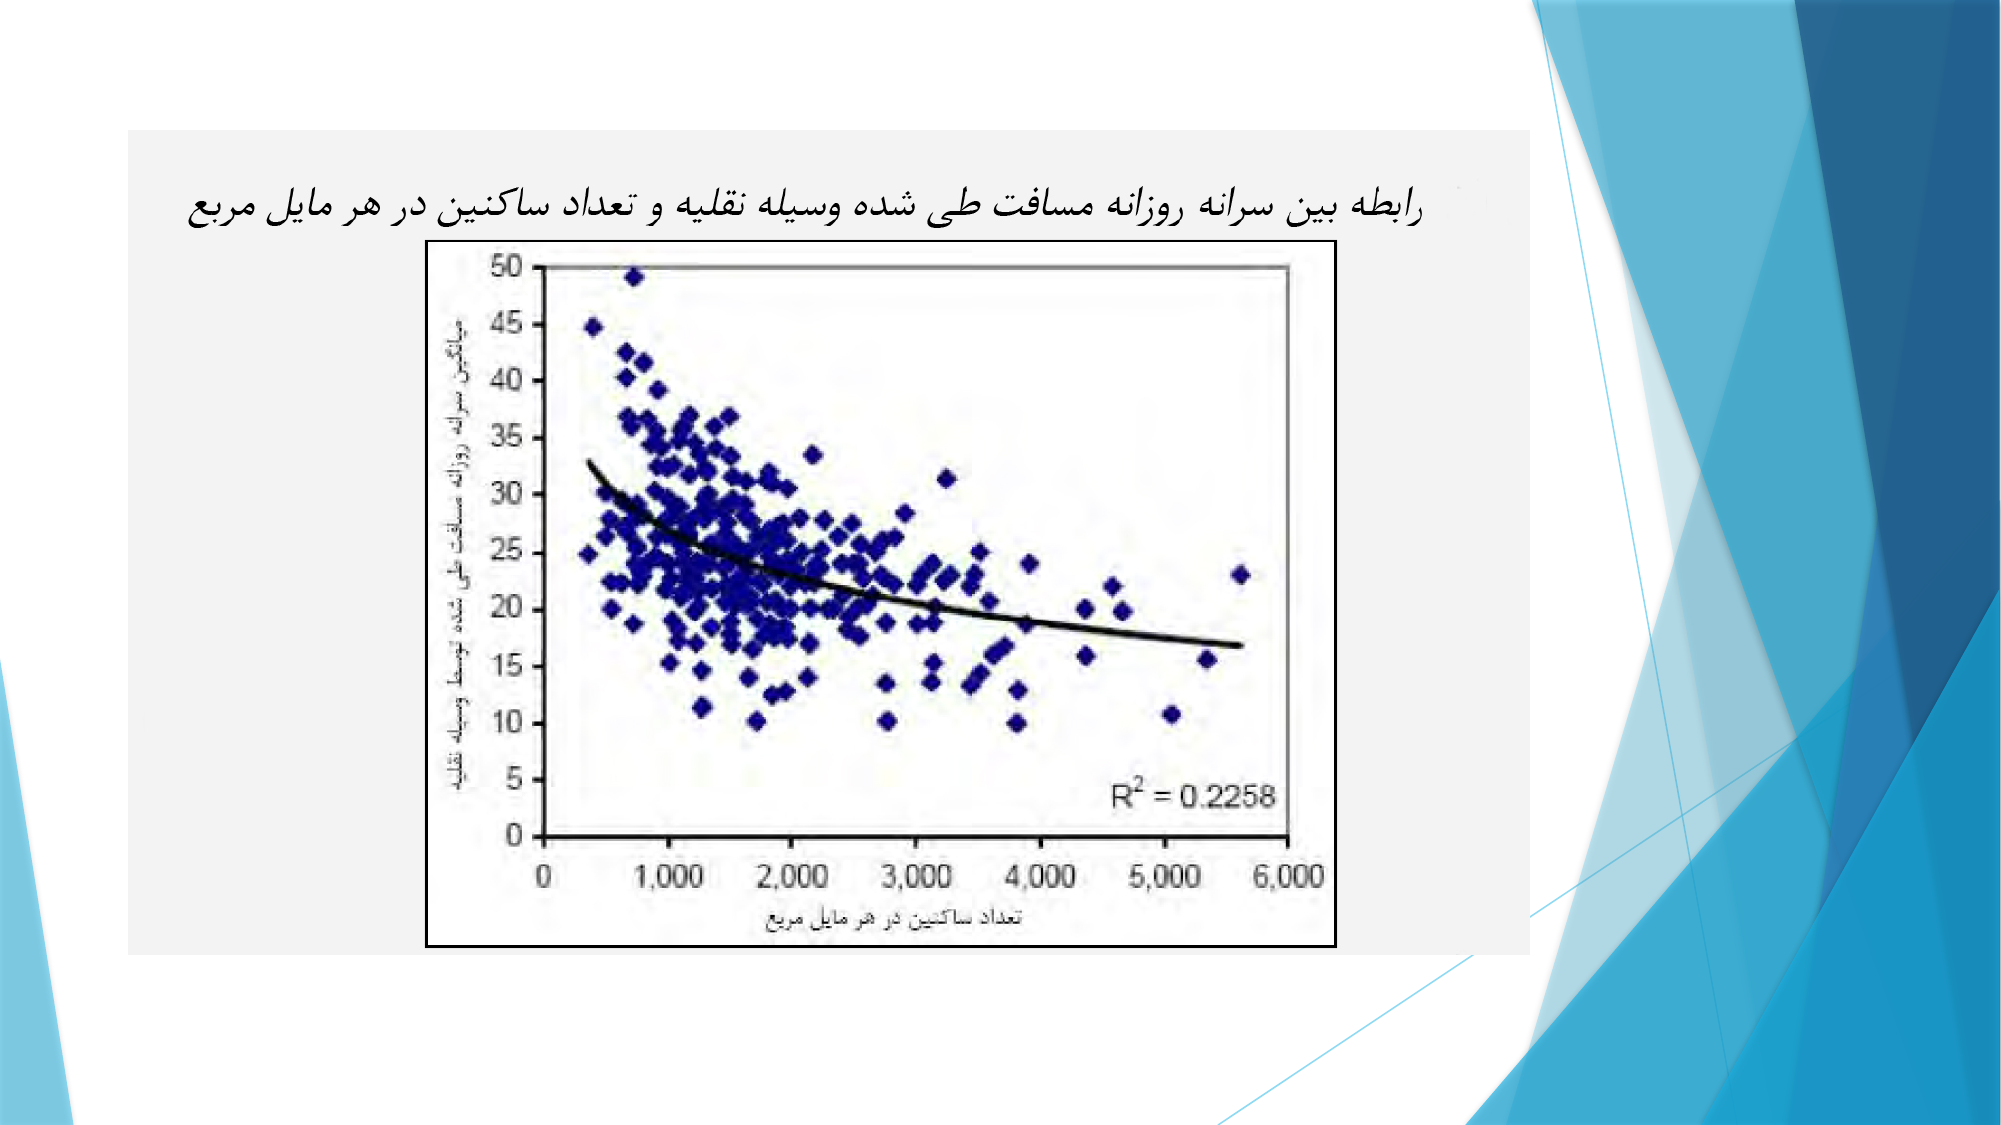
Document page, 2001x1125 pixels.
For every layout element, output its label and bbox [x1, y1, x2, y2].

list [127, 129, 1531, 956]
